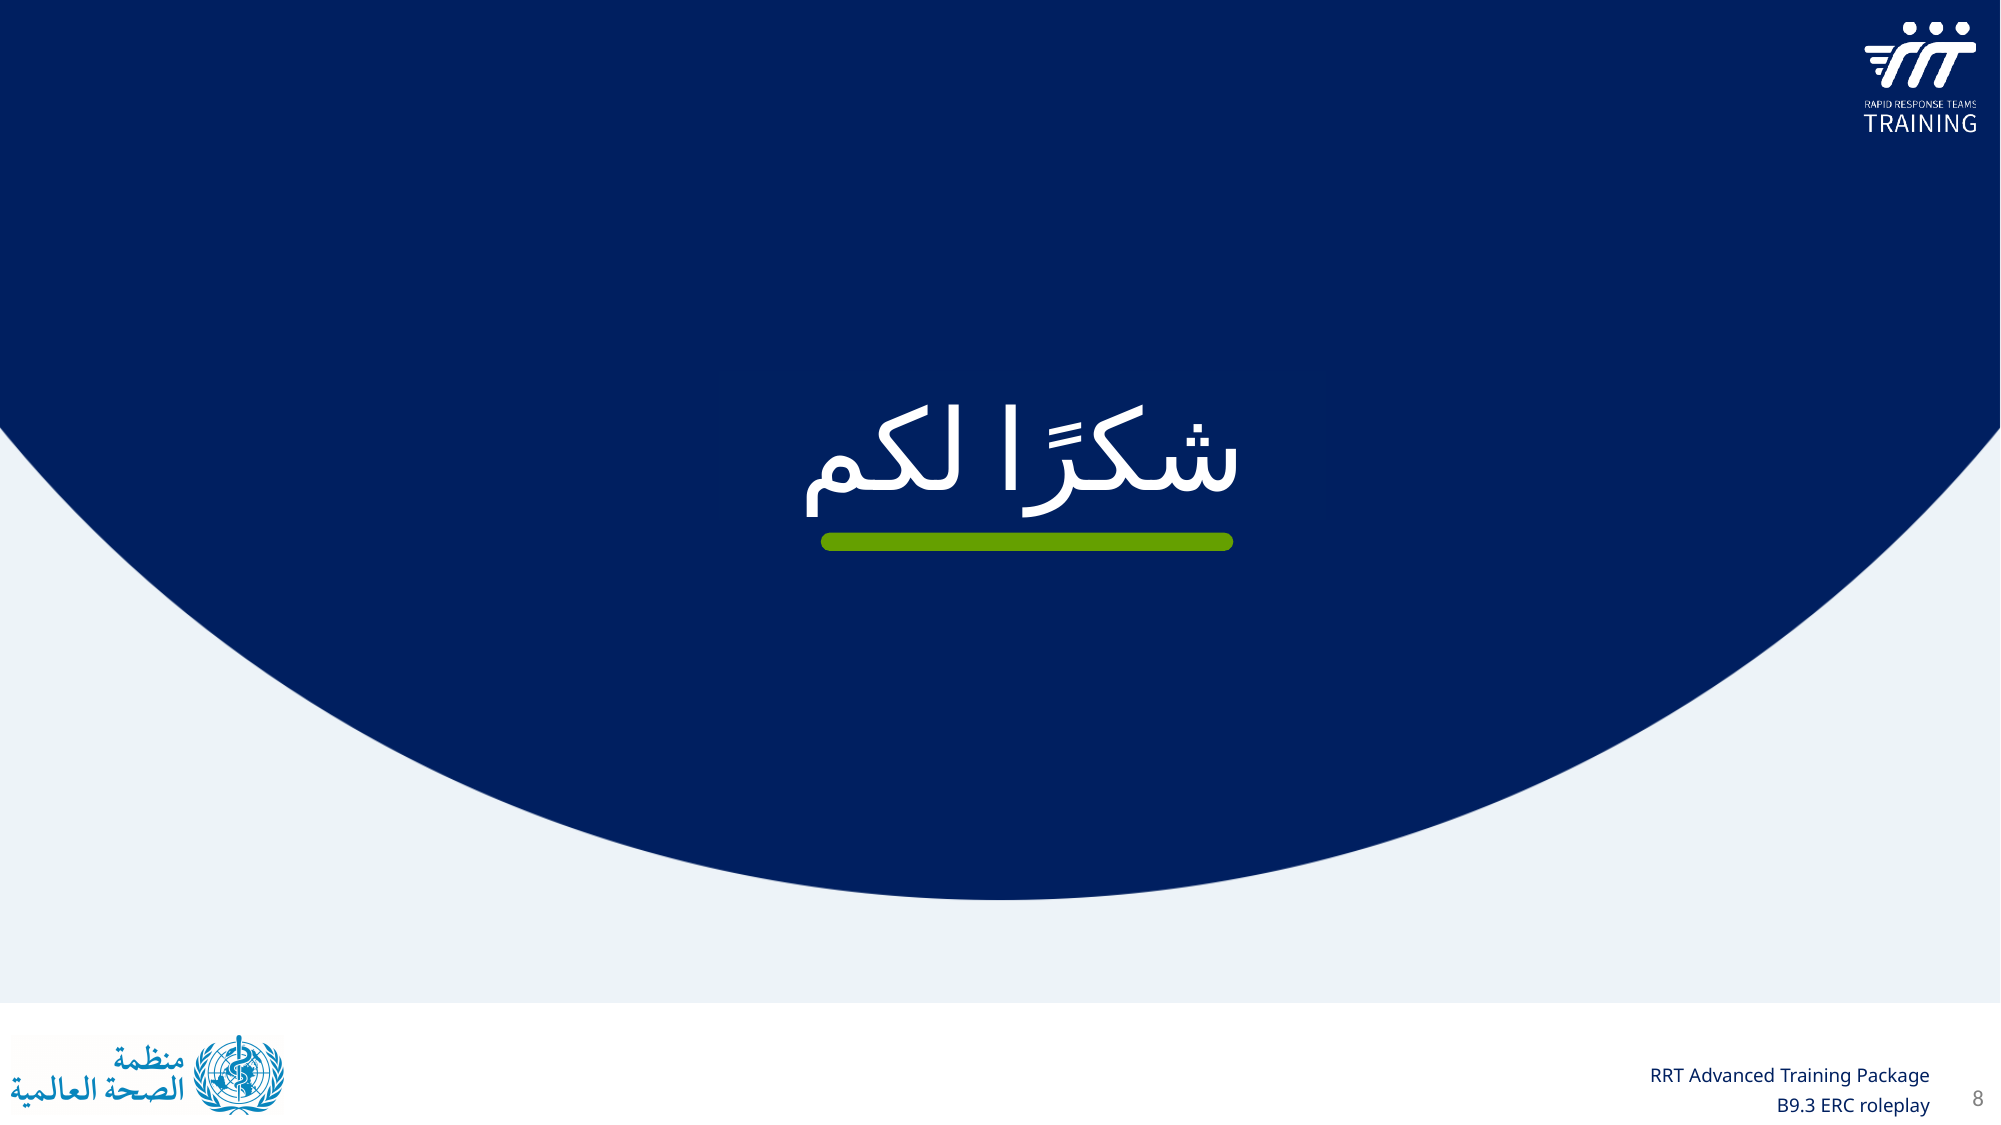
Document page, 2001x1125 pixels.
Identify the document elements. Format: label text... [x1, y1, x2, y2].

picture [241, 1050, 247, 1059]
text_box شكرًا لكم [718, 370, 1327, 521]
picture [11, 1035, 284, 1115]
picture [0, 0, 2001, 1003]
